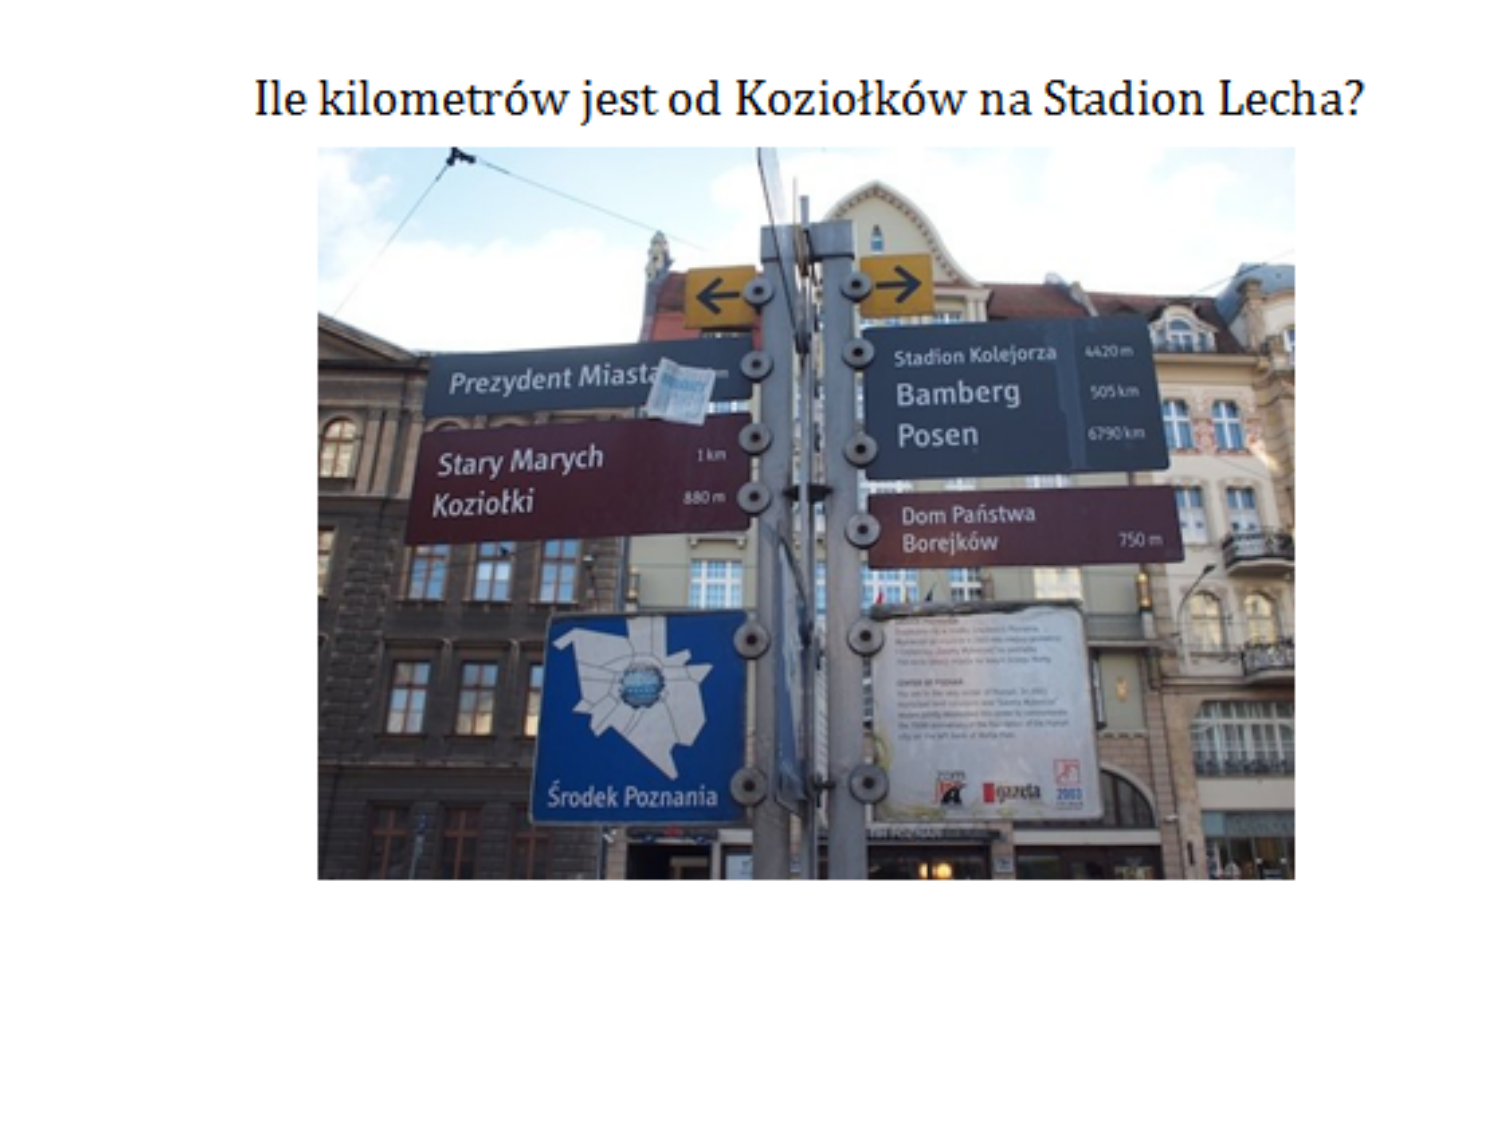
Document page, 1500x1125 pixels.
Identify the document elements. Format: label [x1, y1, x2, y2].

picture [229, 54, 1387, 906]
